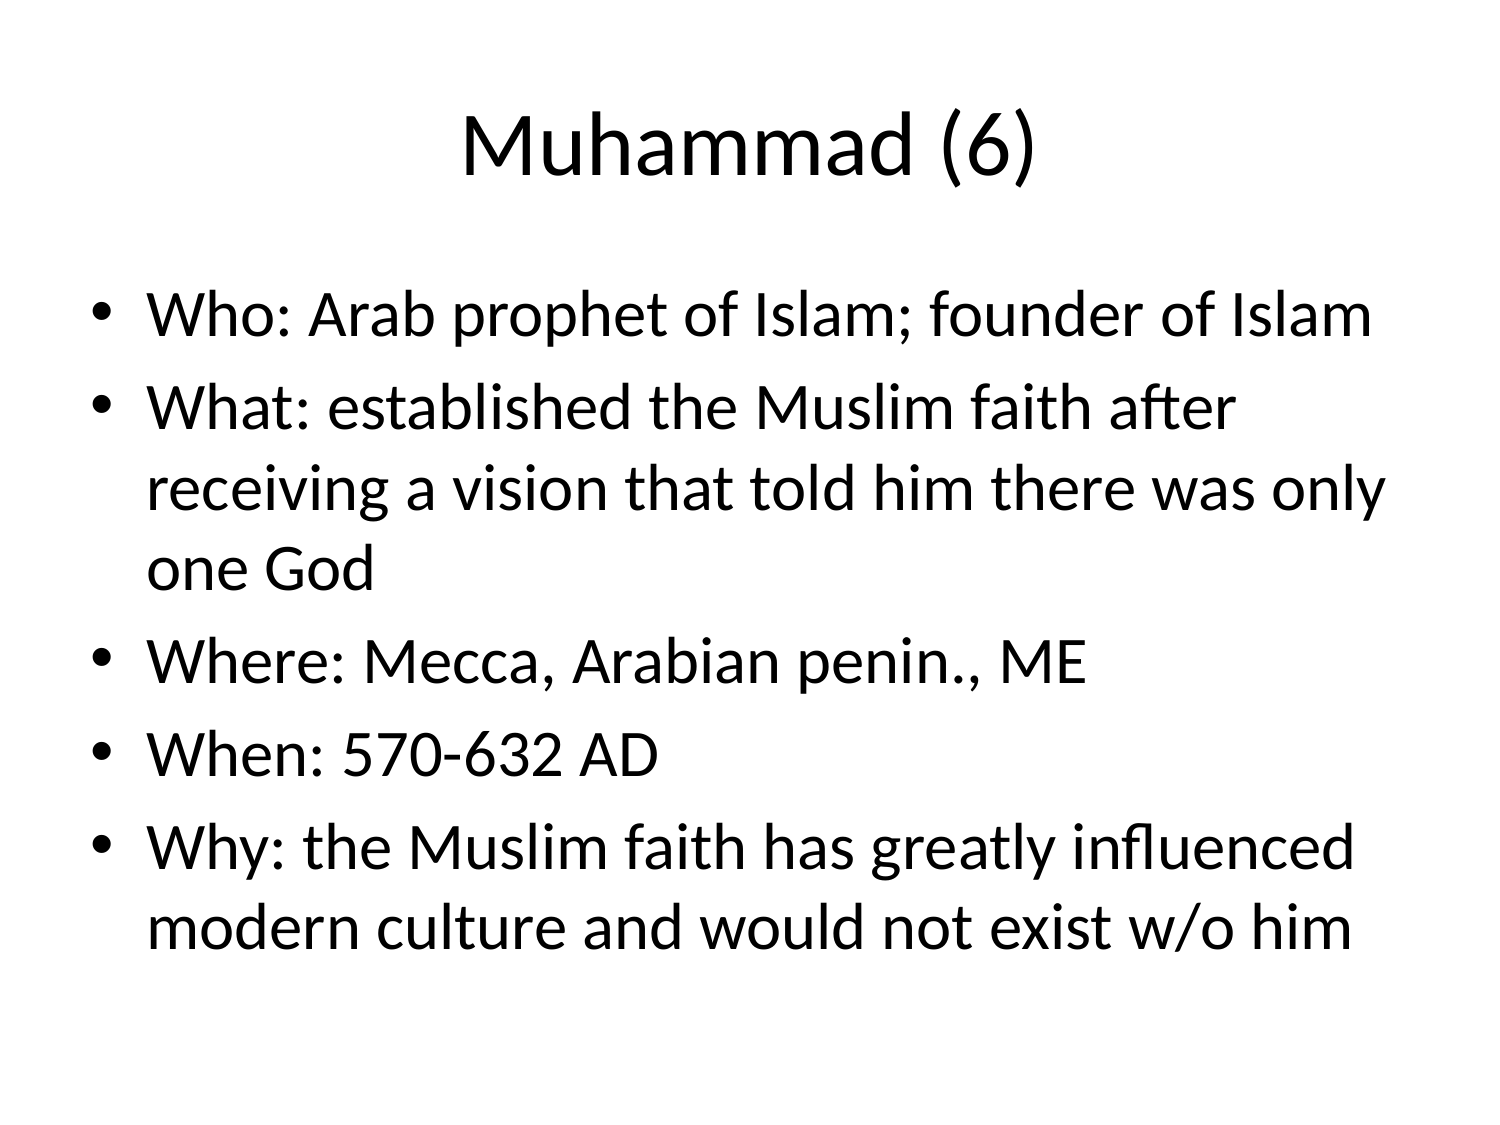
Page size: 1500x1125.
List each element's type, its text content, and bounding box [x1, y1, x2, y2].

list Who: Arab prophet of Islam; founder of Islam What: established the Muslim faith after receiving a vision that told him there was only one God Where: Mecca, Arabian penin., ME When: 570-632 AD Why: the Muslim faith has greatly influenced modern culture and would not exist w/o him [75, 262, 1425, 1005]
title Muhammad (6) [75, 45, 1425, 233]
